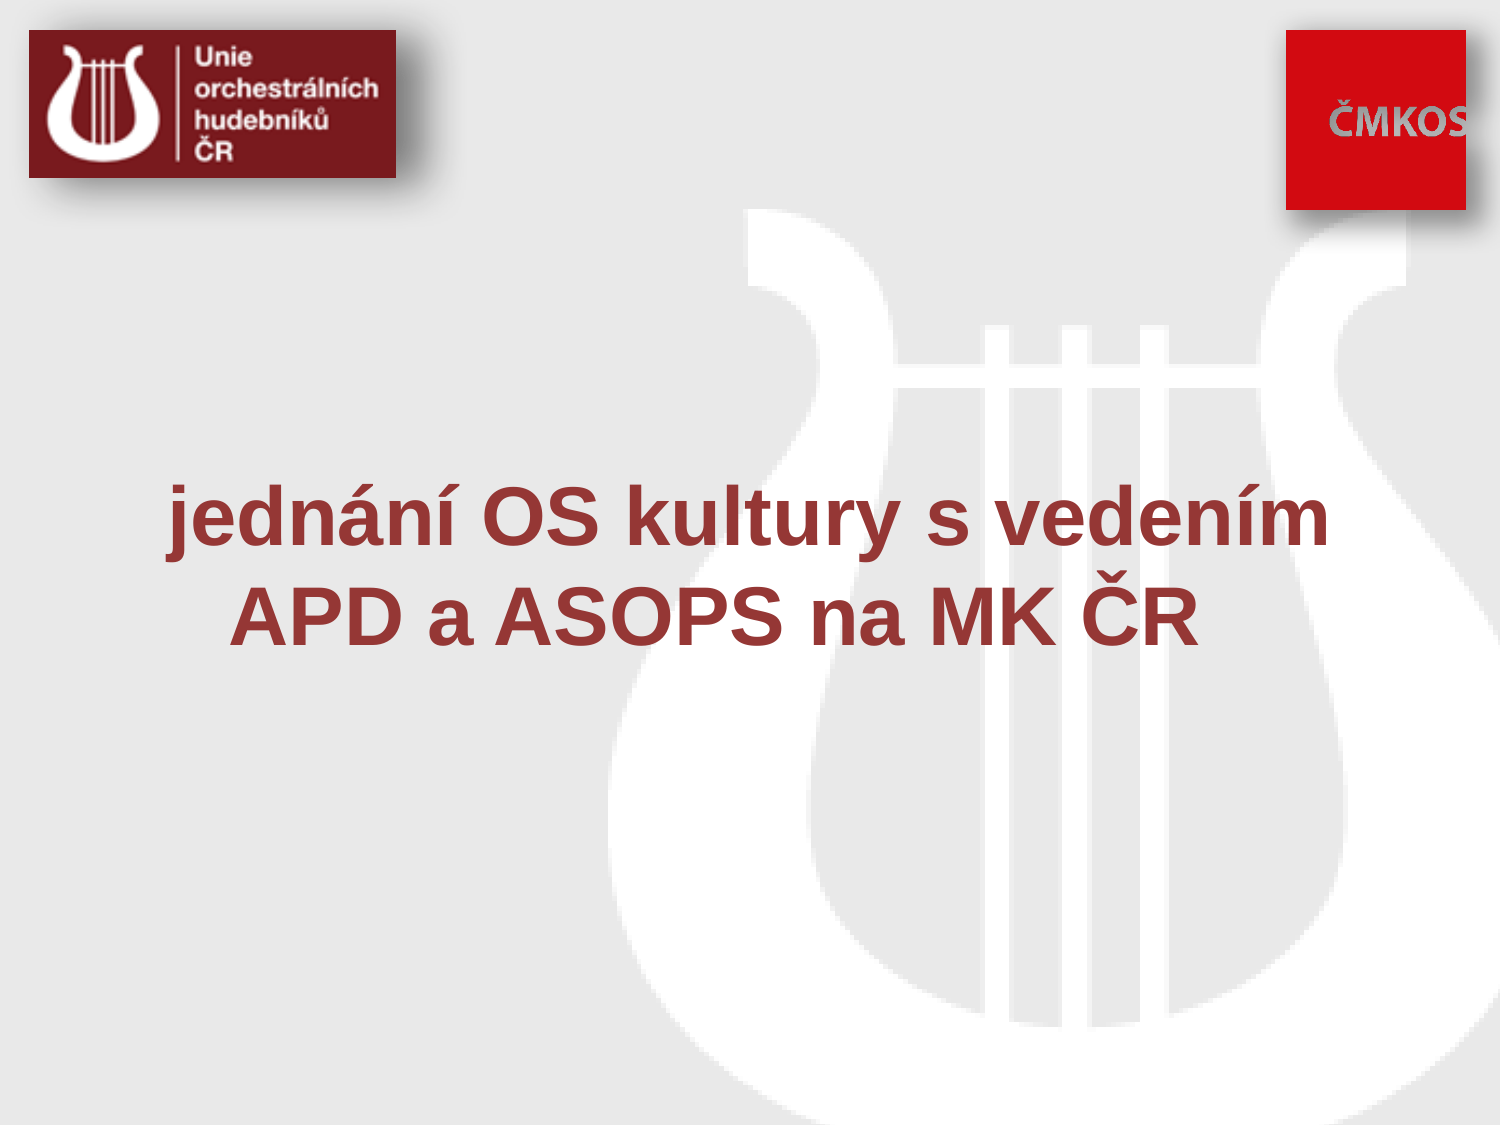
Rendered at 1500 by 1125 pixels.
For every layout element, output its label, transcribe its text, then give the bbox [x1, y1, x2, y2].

title jednání OS kultury s vedením APD a ASOPS na MK ČR [100, 413, 602, 712]
picture [29, 30, 396, 178]
picture [607, 30, 1500, 1125]
